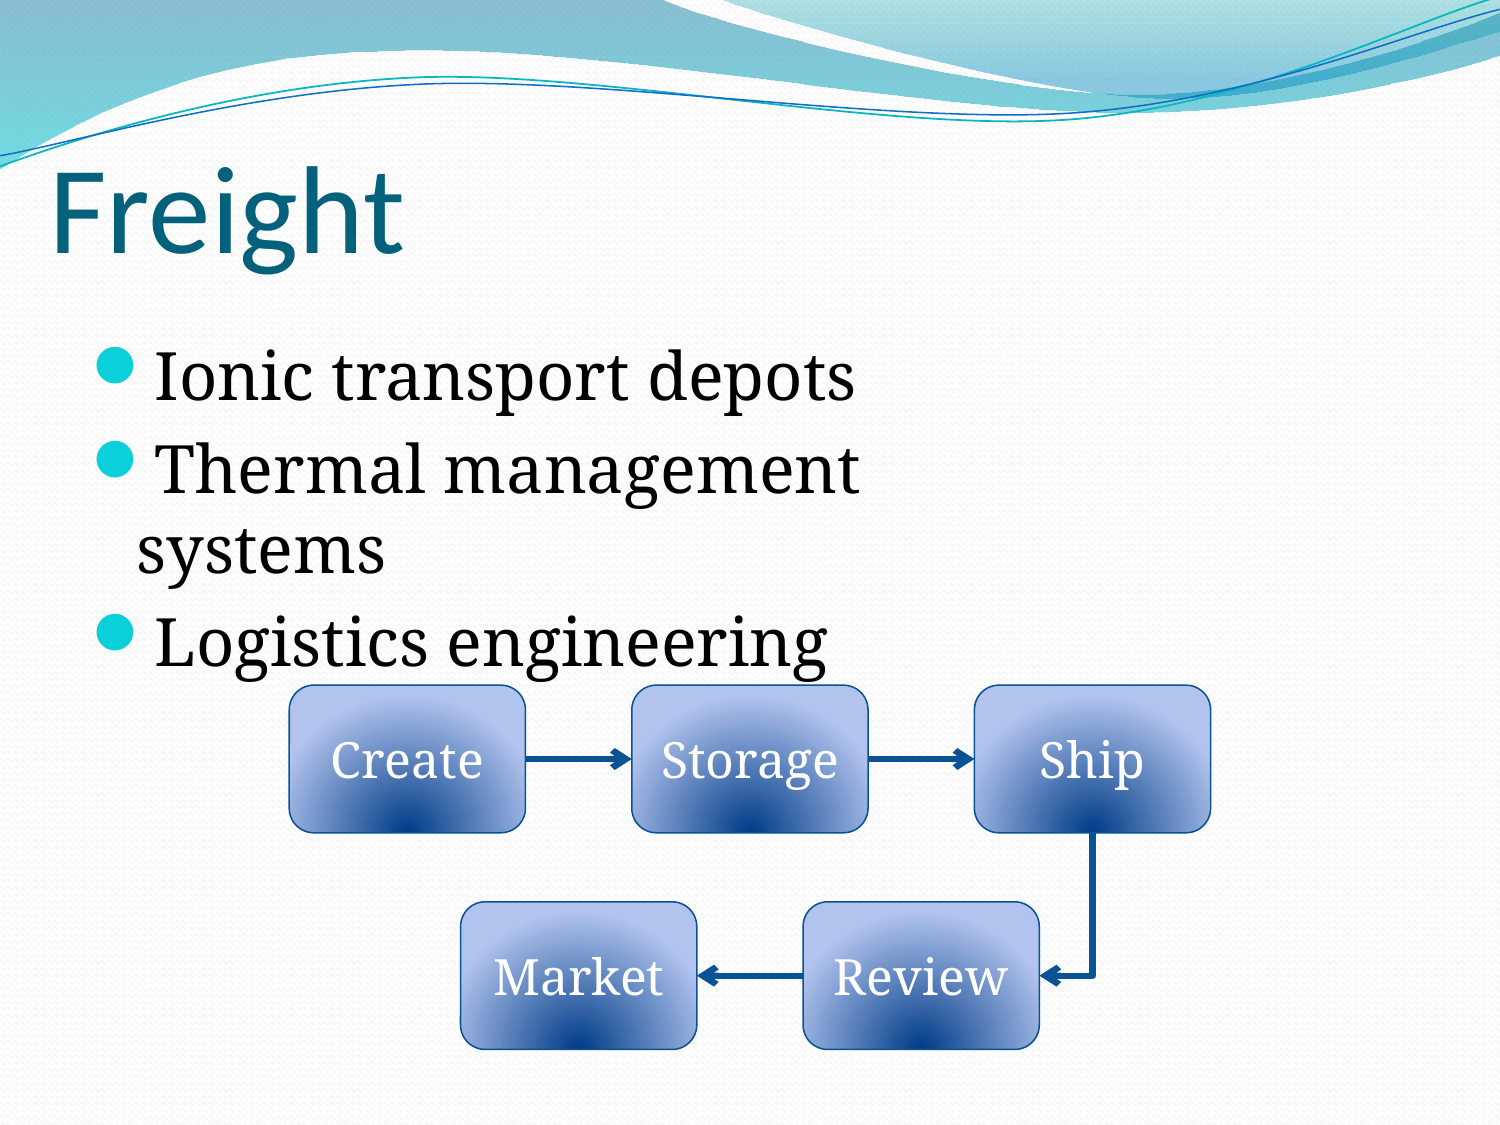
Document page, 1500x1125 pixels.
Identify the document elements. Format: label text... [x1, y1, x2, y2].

title Freight [49, 91, 1400, 279]
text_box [289, 684, 1211, 1050]
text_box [525, 758, 1093, 976]
list Ionic transport depots Thermal management systems Logistics engineering [76, 326, 1128, 669]
